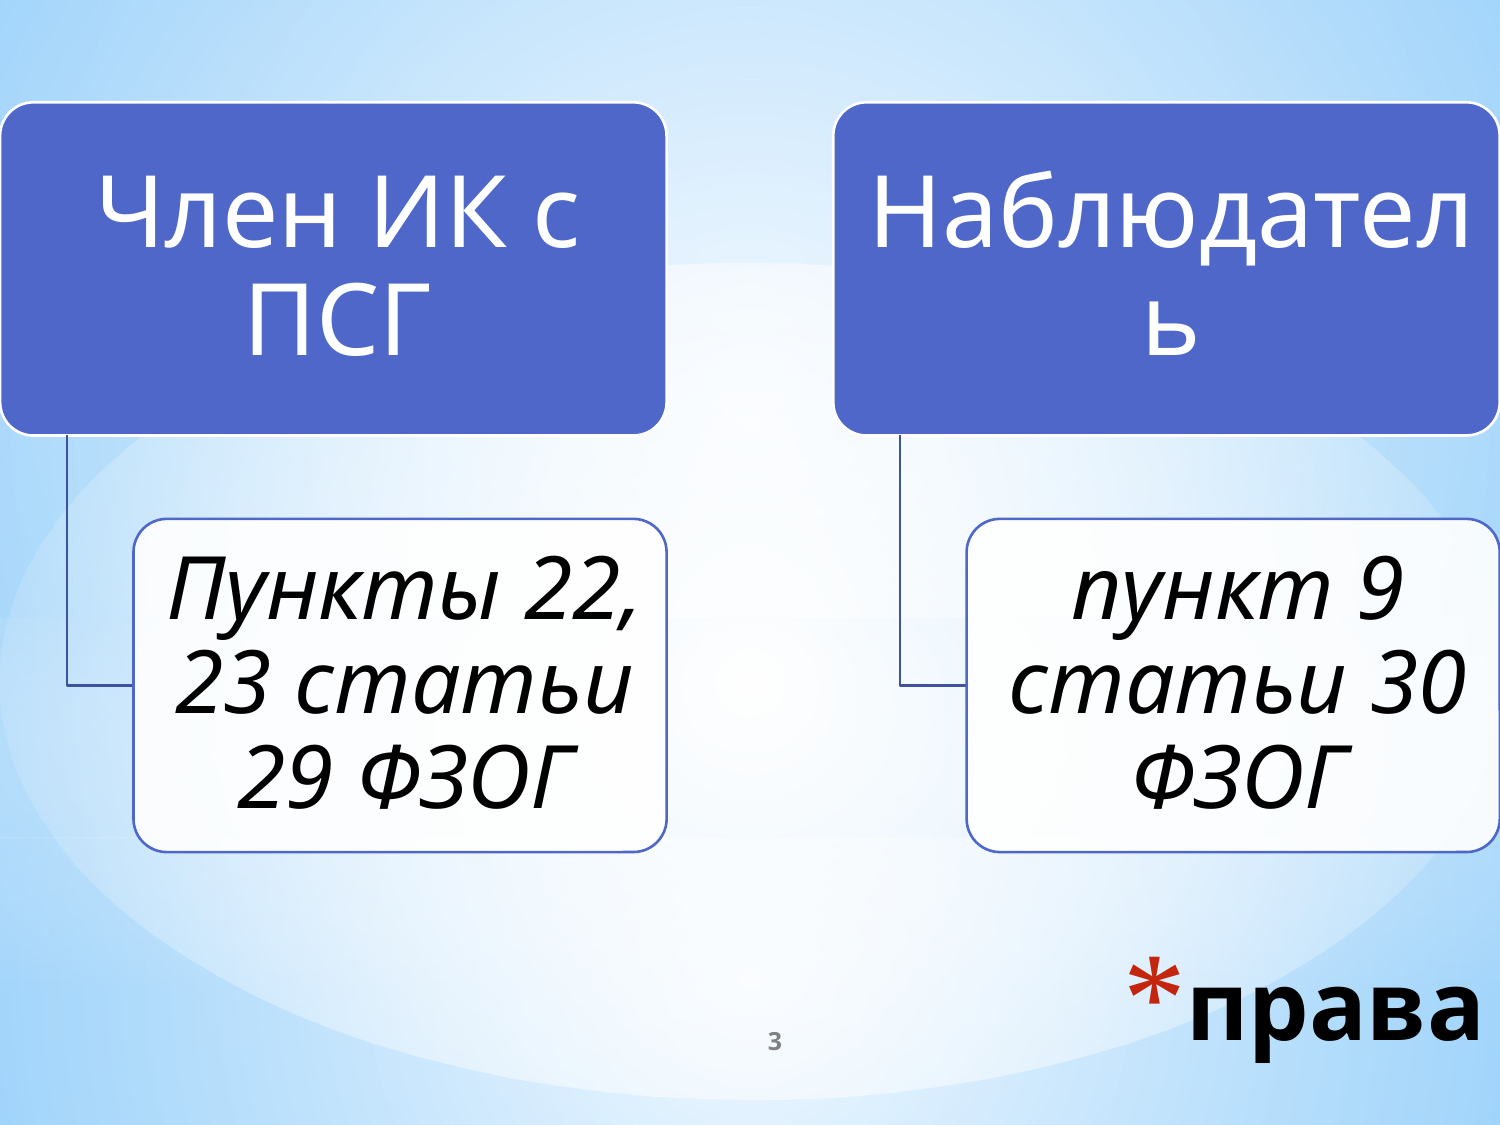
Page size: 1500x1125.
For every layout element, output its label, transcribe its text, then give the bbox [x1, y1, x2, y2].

title права [278, 961, 1500, 1125]
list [0, 1, 1500, 953]
slide_number 3 [624, 1012, 925, 1073]
